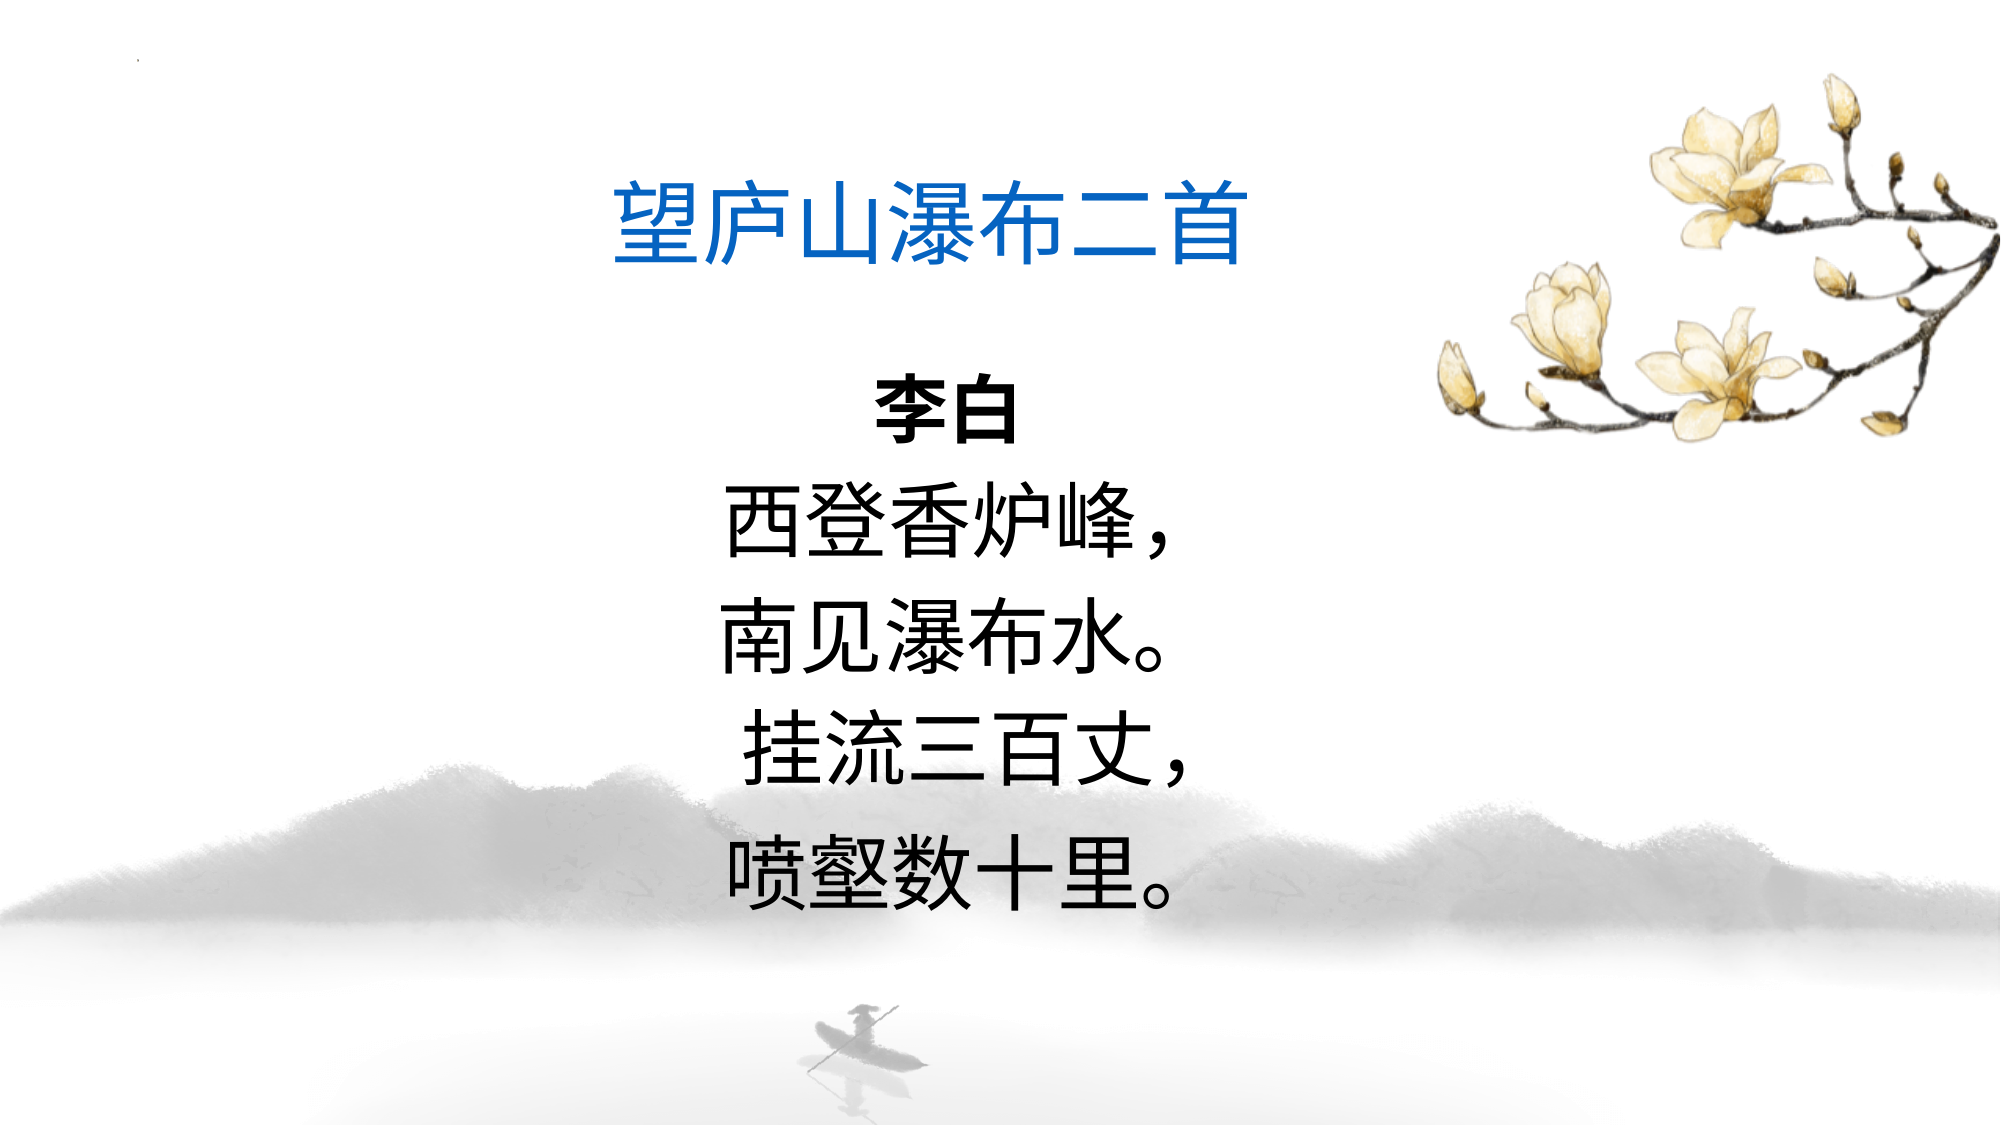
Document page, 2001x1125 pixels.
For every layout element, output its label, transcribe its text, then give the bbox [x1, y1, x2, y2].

text_box 喷壑数十里。 [573, 813, 1425, 929]
text_box 望庐山瀑布二首 [510, 156, 1354, 287]
text_box 西登香炉峰， [594, 460, 1404, 576]
picture [0, 717, 2000, 1125]
picture [824, 55, 2001, 463]
text_box 挂流三百丈， [589, 688, 1348, 804]
text_box 南见瀑布水。 [589, 576, 1317, 688]
text_box 李白 [773, 354, 1133, 460]
